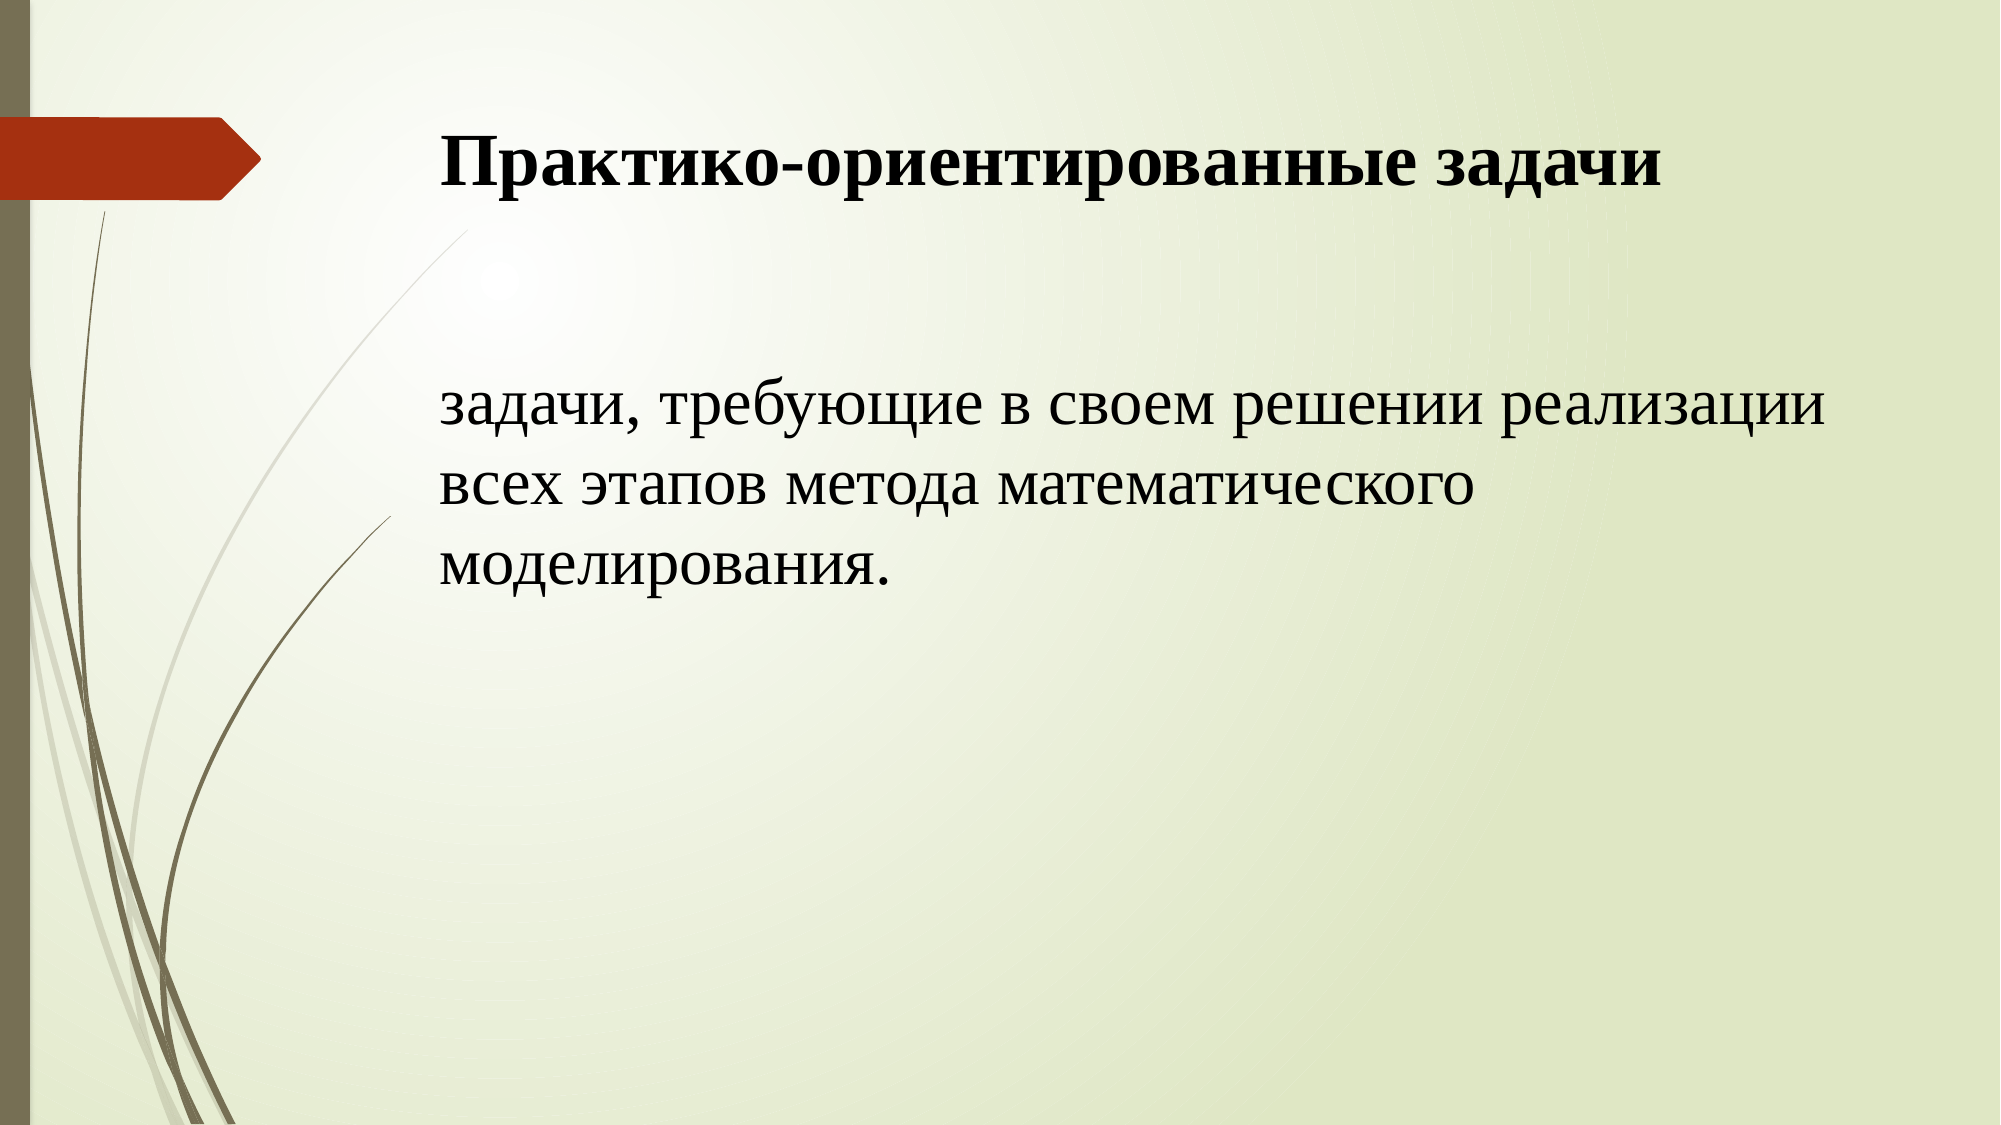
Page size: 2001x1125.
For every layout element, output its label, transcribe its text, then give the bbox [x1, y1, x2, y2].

title Практико-ориентированные задачи [425, 102, 1888, 313]
list задачи, требующие в своем решении реализации всех этапов метода математического моделирования. [424, 350, 1888, 970]
